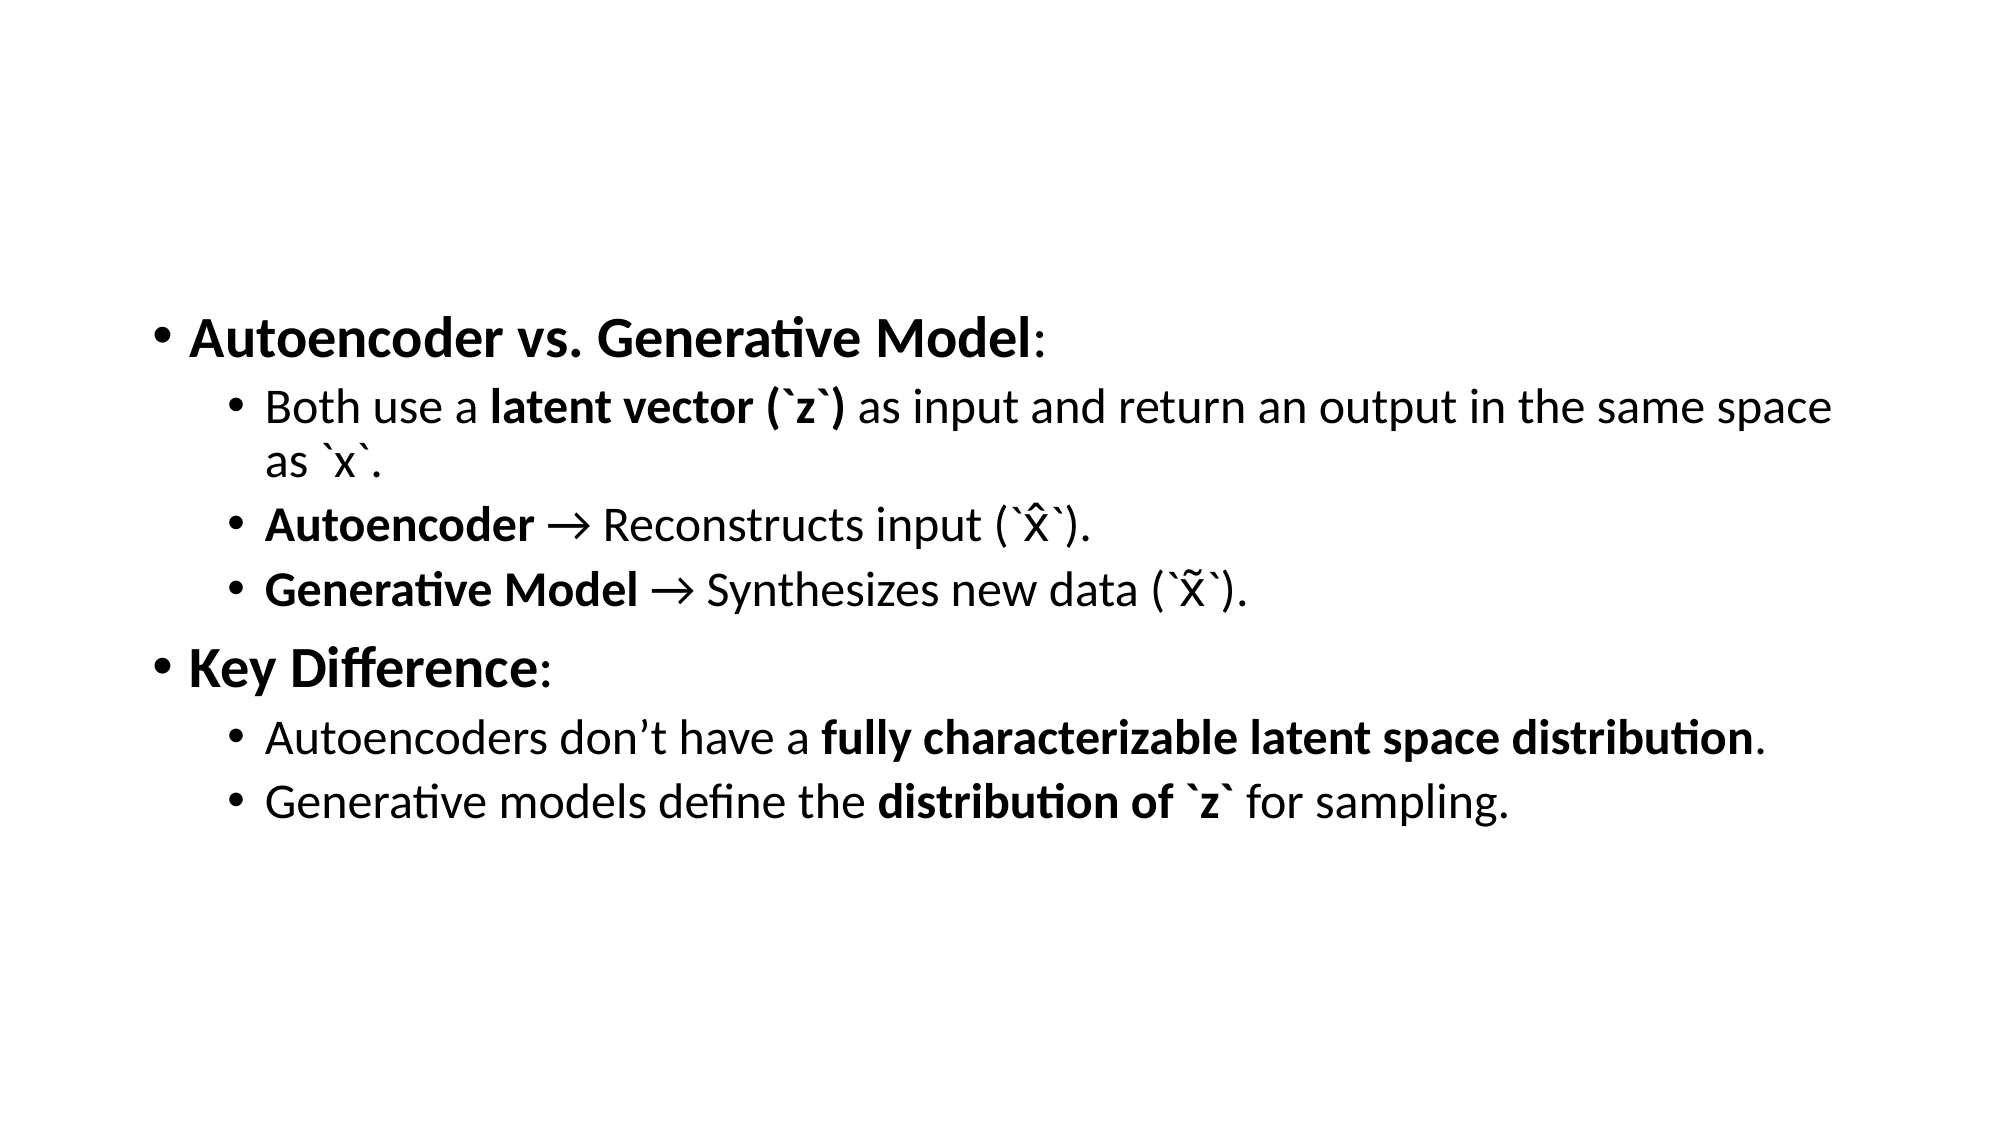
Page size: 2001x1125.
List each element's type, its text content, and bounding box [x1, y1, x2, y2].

list Autoencoder vs. Generative Model: Both use a latent vector (`z`) as input and return an output in the same space as `x`. Autoencoder → Reconstructs input (`x̂`). Generative Model → Synthesizes new data (`x̃`). Key Difference: Autoencoders don’t have a fully characterizable latent space distribution. Generative models define the distribution of `z` for sampling. [137, 299, 1863, 1014]
